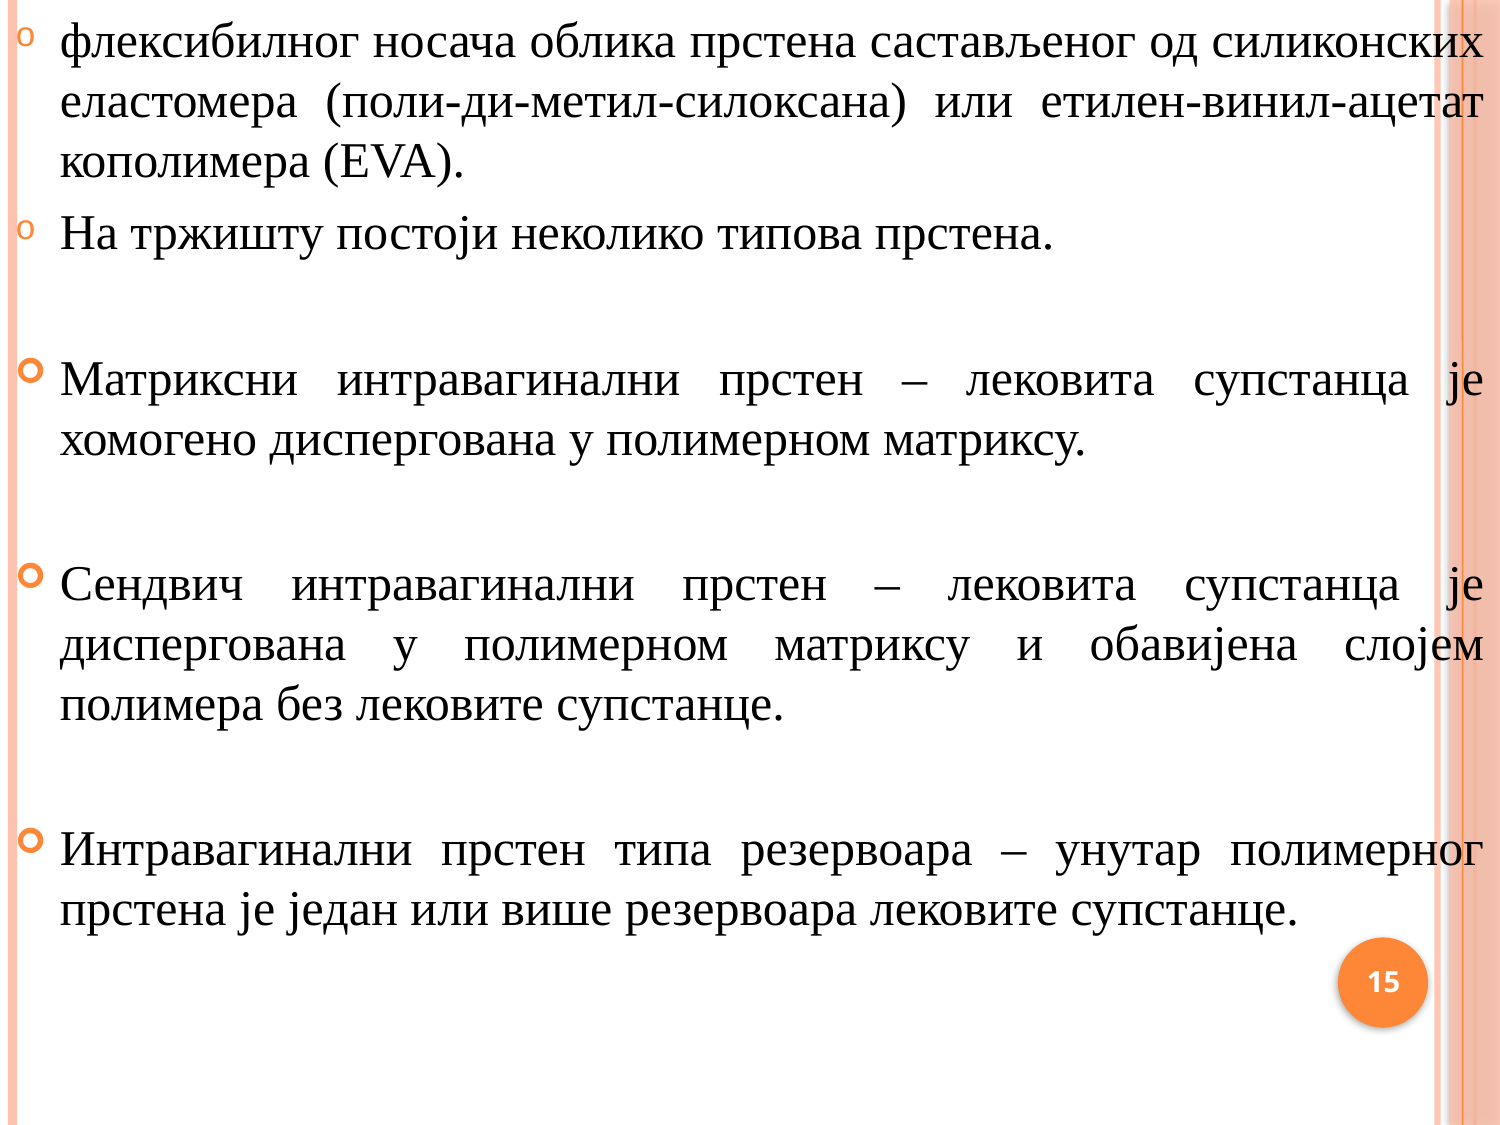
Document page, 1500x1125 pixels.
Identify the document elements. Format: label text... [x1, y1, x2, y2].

list флексибилног носача облика прстена састављеног од силиконских еластомера (поли-ди-метил-силоксана) или етилен-винил-ацетат кополимера (EVA). На тржишту постоји неколико типова прстена. Матриксни интравагинални прстен – лековита супстанца је хомогено диспергована у полимерном матриксу. Сендвич интравагинални прстен – лековита супстанца је диспергована у полимерном матриксу и обавијена слојем полимера без лековите супстанце. Интравагинални прстен типа резервоара – унутар полимерног прстена је један или више резервоара лековите супстанце. [0, 0, 1500, 1125]
